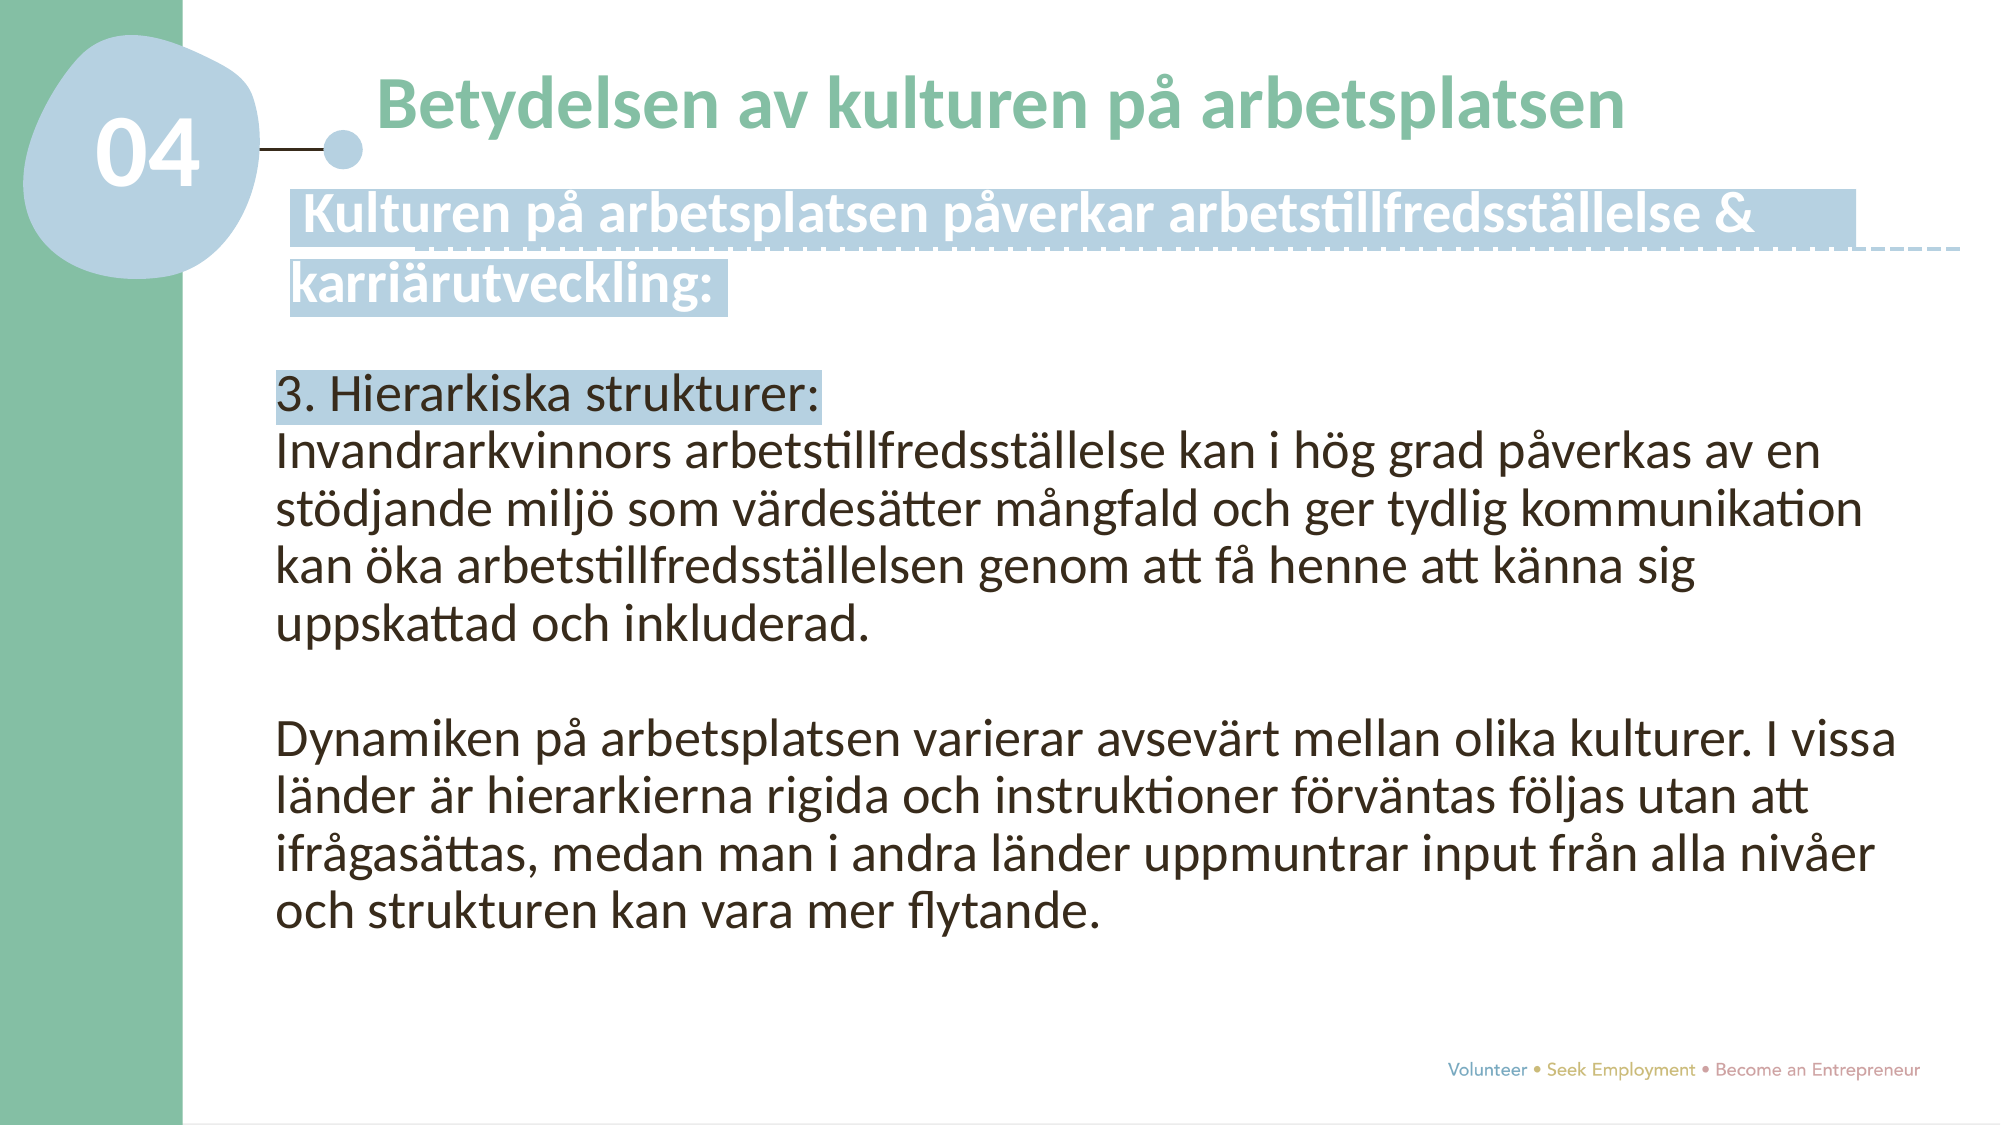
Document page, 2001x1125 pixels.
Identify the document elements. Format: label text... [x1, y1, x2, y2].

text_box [110, 129, 363, 170]
text_box [34, 230, 234, 280]
text_box Kulturen på arbetsplatsen påverkar arbetstillfredsställelse & och karriärutveckling: [275, 166, 1951, 322]
text_box Betydelsen av kulturen på arbetsplatsen [361, 61, 1738, 166]
text_box [0, 0, 184, 1125]
text_box 04 [21, 88, 275, 230]
text_box [55, 35, 249, 88]
text_box 3. Hierarkiska strukturer: Invandrarkvinnors arbetstillfredsställelse kan i hög grad påverkas av en stödjande miljö som värdesätter mångfald och ger tydlig kommunikation kan öka arbetstillfredsställelsen genom att få henne att känna sig uppskattad och inkluderad. Dynamiken på arbetsplatsen varierar avsevärt mellan olika kulturer. I vissa länder är hierarkierna rigida och instruktioner förväntas följas utan att ifrågasättas, medan man i andra länder uppmuntrar input från alla nivåer och strukturen kan vara mer flytande. [260, 357, 1937, 562]
picture [1418, 1046, 1971, 1103]
